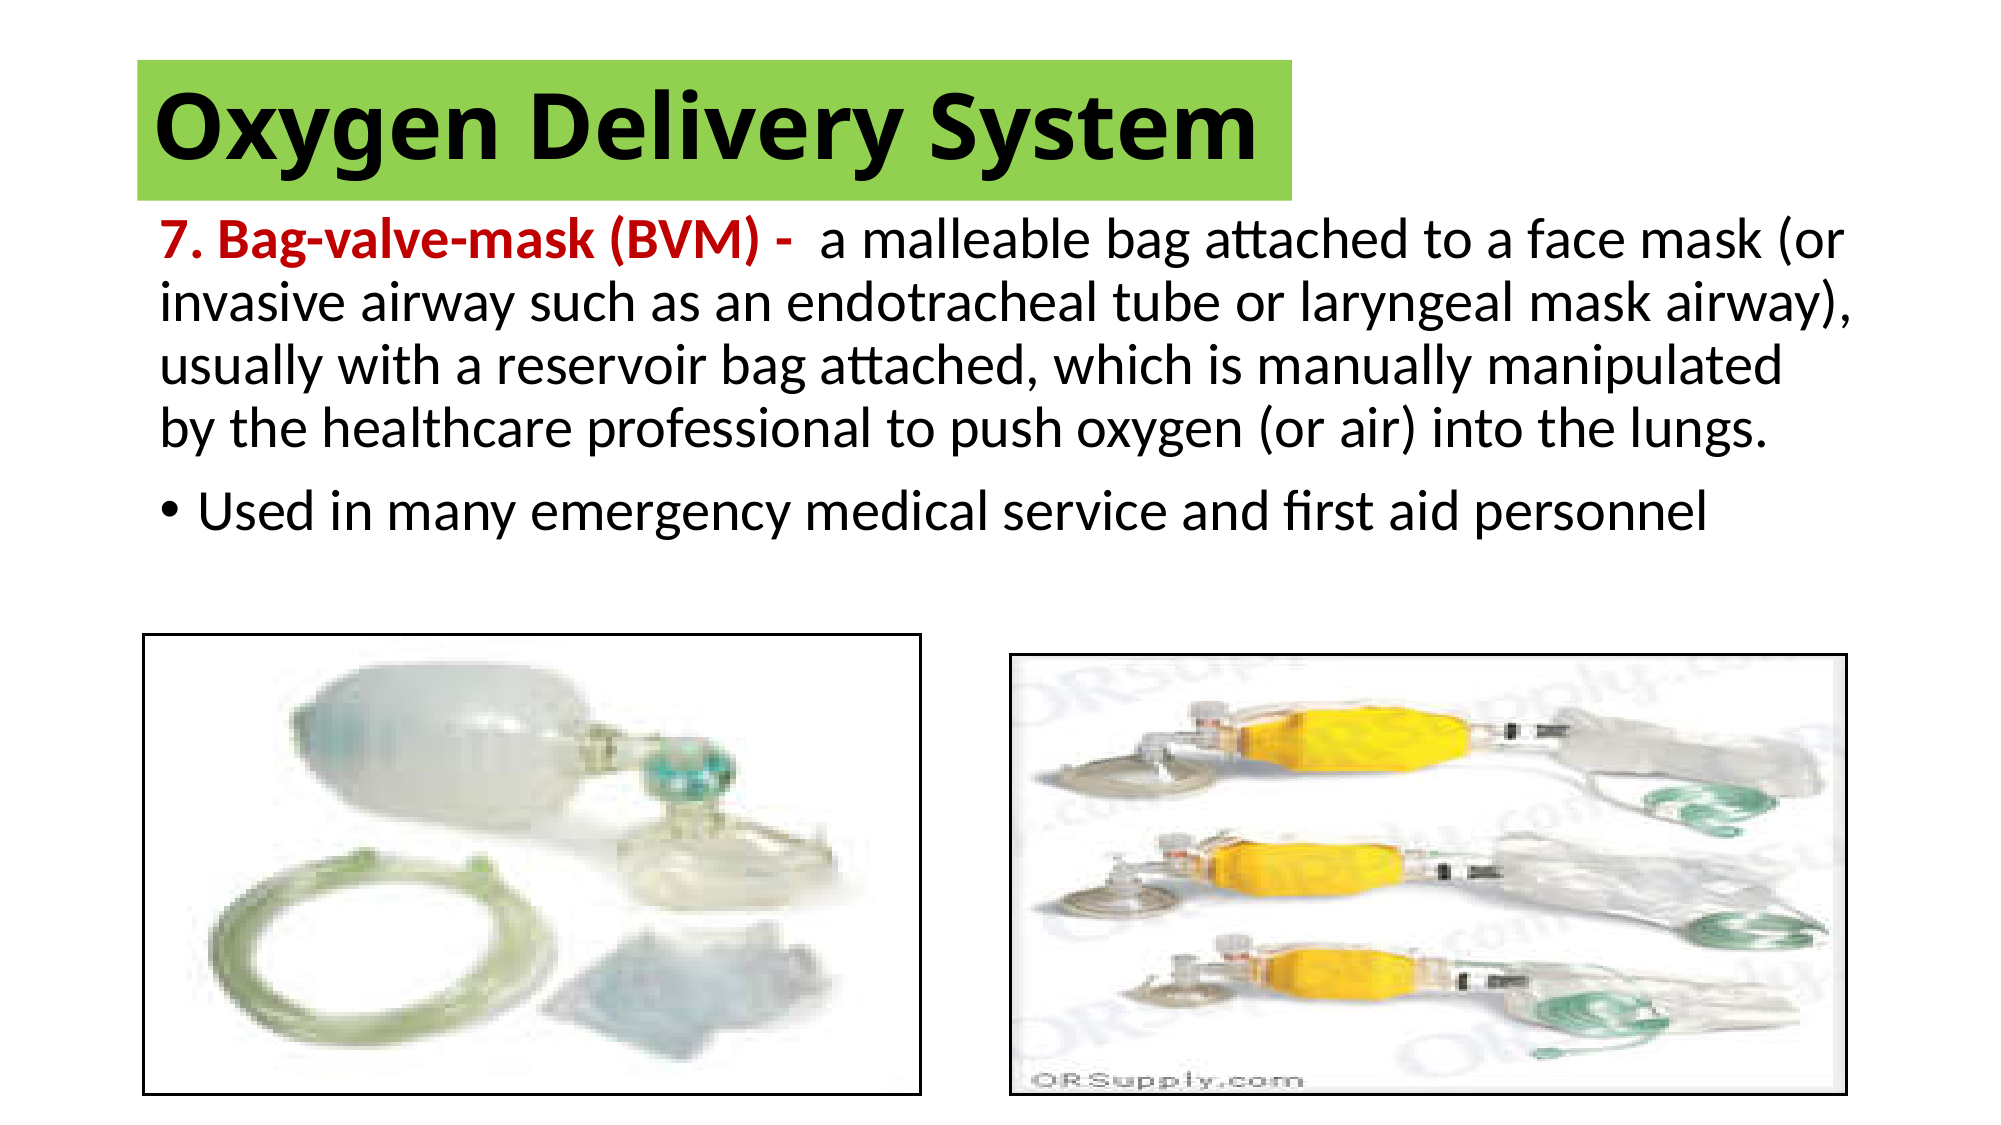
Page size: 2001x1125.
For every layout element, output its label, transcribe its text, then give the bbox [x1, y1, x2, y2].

title Oxygen Delivery System [137, 59, 1292, 201]
list 7. Bag-valve-mask (BVM) - a malleable bag attached to a face mask (or invasive airway such as an endotracheal tube or laryngeal mask airway), usually with a reservoir bag attached, which is manually manipulated by the healthcare professional to push oxygen (or air) into the lungs. Used in many emergency medical service and first aid personnel [144, 200, 1870, 835]
picture [1011, 655, 1846, 1093]
picture [144, 636, 919, 1093]
